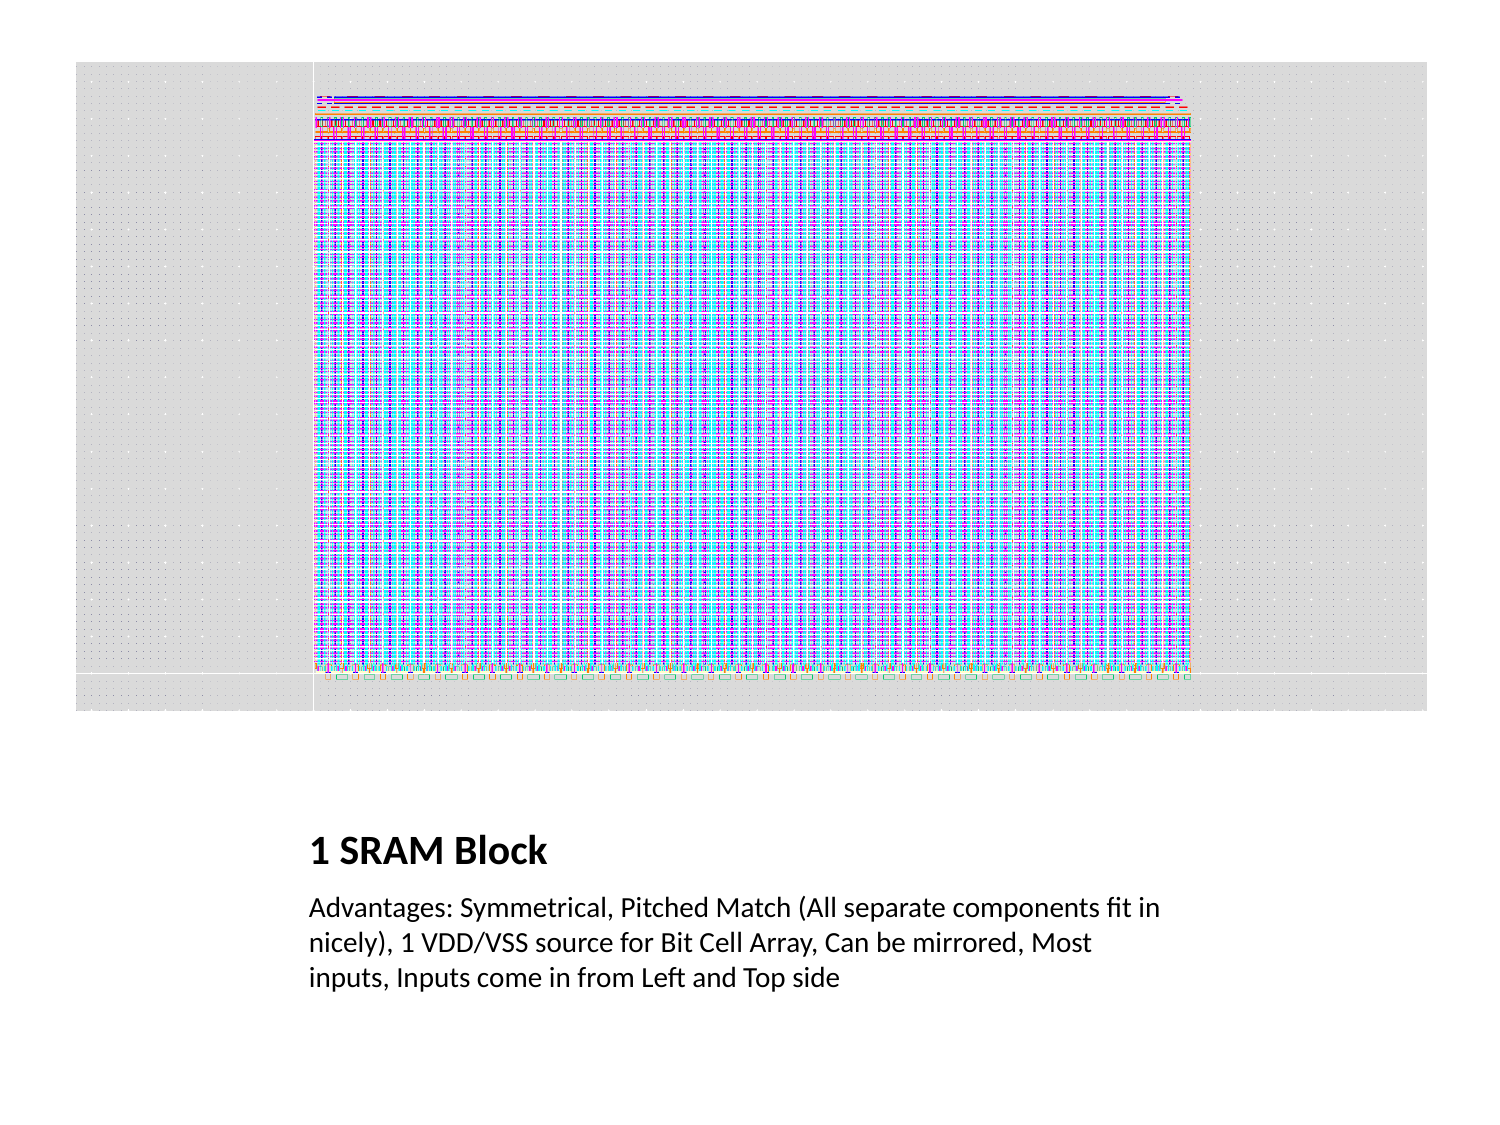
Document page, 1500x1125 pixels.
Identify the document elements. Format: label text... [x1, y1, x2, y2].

title 1 SRAM Block [294, 787, 1194, 880]
picture [75, 62, 1427, 711]
list Advantages: Symmetrical, Pitched Match (All separate components fit in nicely), 1 VDD/VSS source for Bit Cell Array, Can be mirrored, Most inputs, Inputs come in from Left and Top side [294, 880, 1194, 1013]
